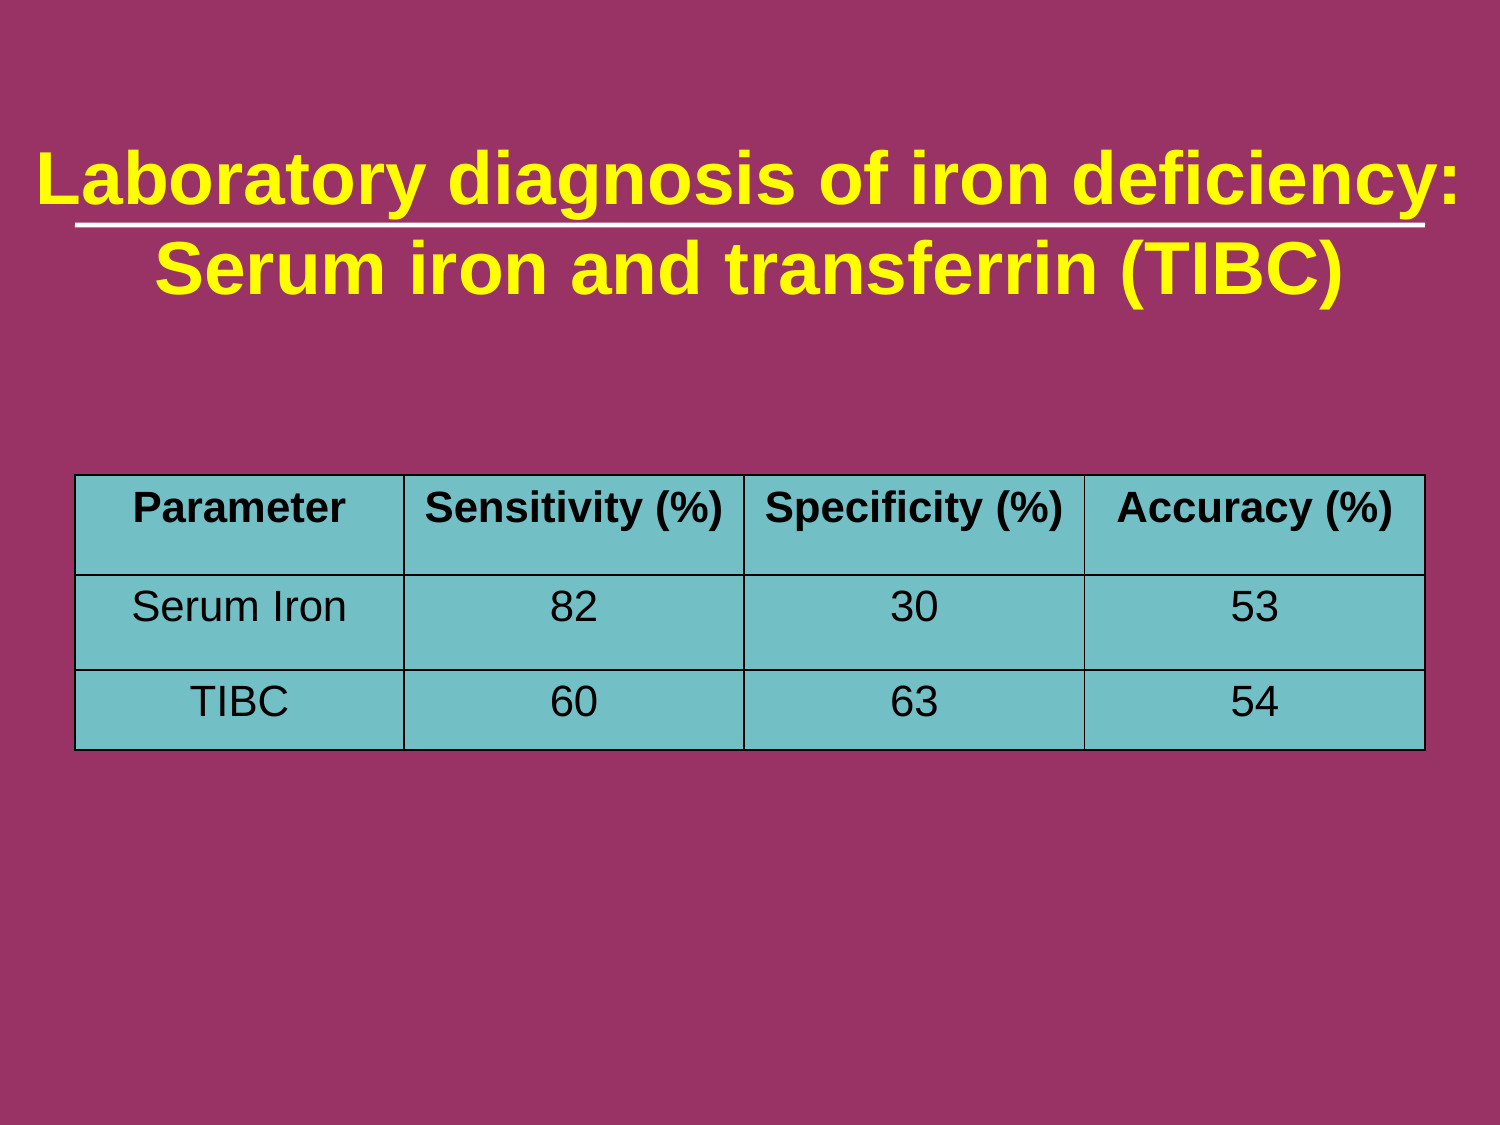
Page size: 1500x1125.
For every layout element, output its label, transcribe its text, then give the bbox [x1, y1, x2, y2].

table_header Specificity (%) [745, 476, 1084, 574]
table_cell 63 [745, 671, 1084, 749]
table_cell 30 [745, 576, 1084, 669]
table_header Accuracy (%) [1085, 476, 1424, 574]
table_cell 60 [405, 671, 743, 749]
table_header Parameter [76, 476, 403, 574]
table_cell 54 [1085, 671, 1424, 749]
title Laboratory diagnosis of iron deficiency: Serum iron and transferrin (TIBC) [12, 102, 1488, 338]
table_cell 82 [405, 576, 743, 669]
table_cell TIBC [76, 671, 403, 749]
table_cell 53 [1085, 576, 1424, 669]
table_header Sensitivity (%) [405, 476, 743, 574]
table_cell Serum Iron [76, 576, 403, 669]
